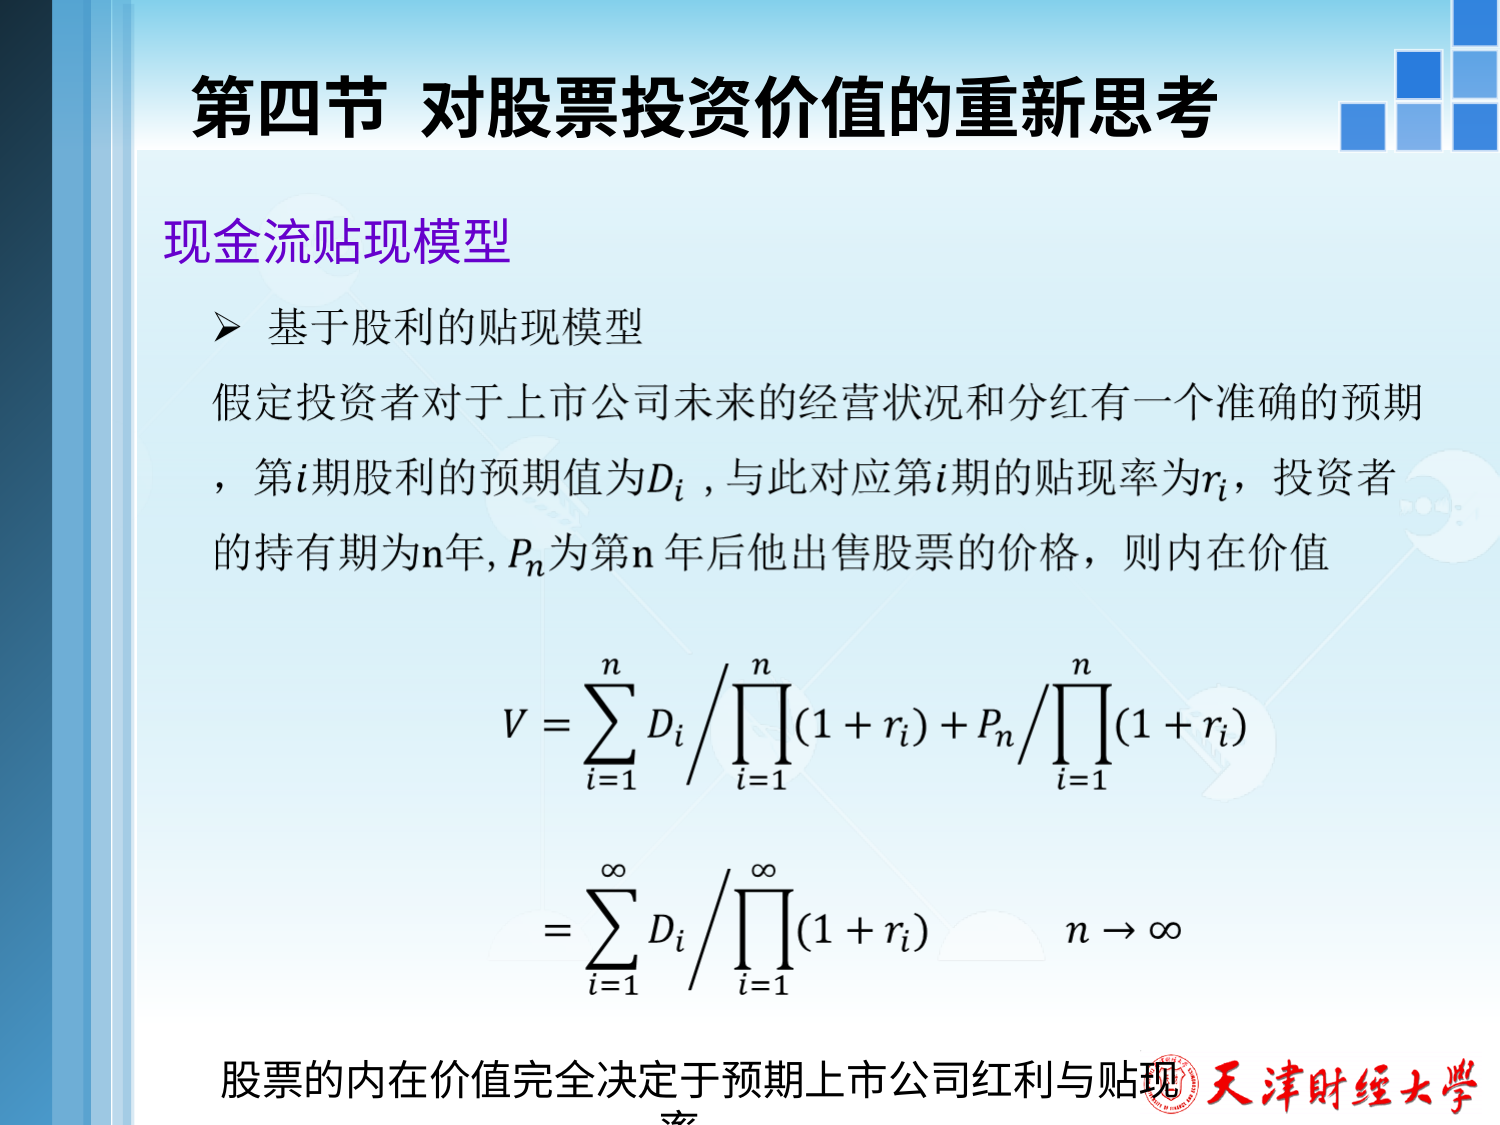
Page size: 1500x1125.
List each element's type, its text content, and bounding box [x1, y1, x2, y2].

picture [132, 150, 1500, 965]
text_box 股票的内在价值完全决定于预期上市公司红利与贴现率， [174, 1046, 1227, 1125]
text_box [196, 278, 1445, 1011]
picture [1227, 1049, 1500, 1119]
text_box 现金流贴现模型 [147, 172, 821, 278]
text_box 第四节 对股票投资价值的重新思考 [174, 74, 1341, 138]
